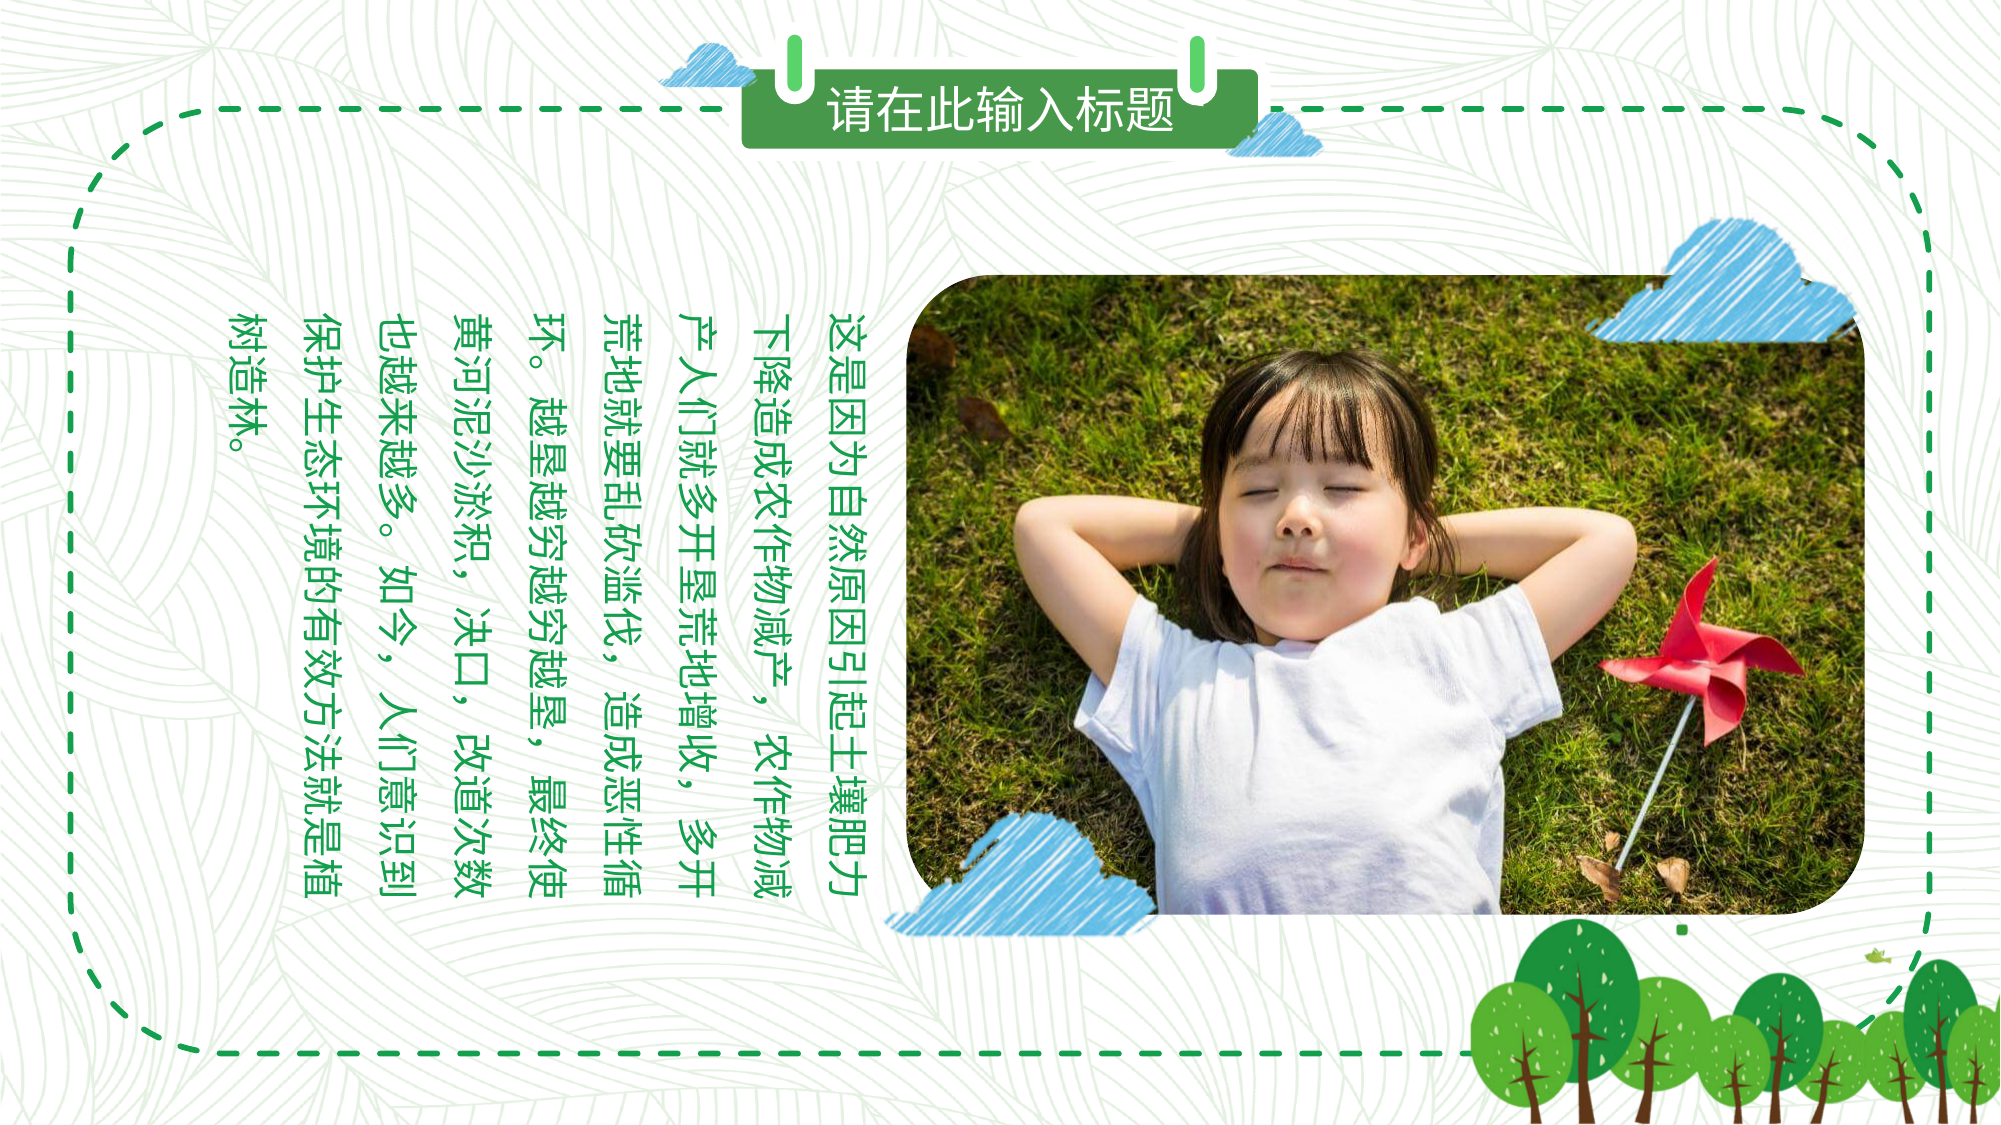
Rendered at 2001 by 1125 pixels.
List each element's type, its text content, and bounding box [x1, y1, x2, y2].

picture [3, 1, 2001, 1125]
text_box 这是因为自然原因引起土壤肥力下降造成农作物减产，农作物减产人们就多开垦荒地增收，多开荒地就要乱砍滥伐，造成恶性循环。越垦越穷越穷越垦，最终使黄河泥沙淤积，决口，改道次数也越来越多。如今，人们意识到保护生态环境的有效方法就是植树造林。 [194, 297, 906, 915]
